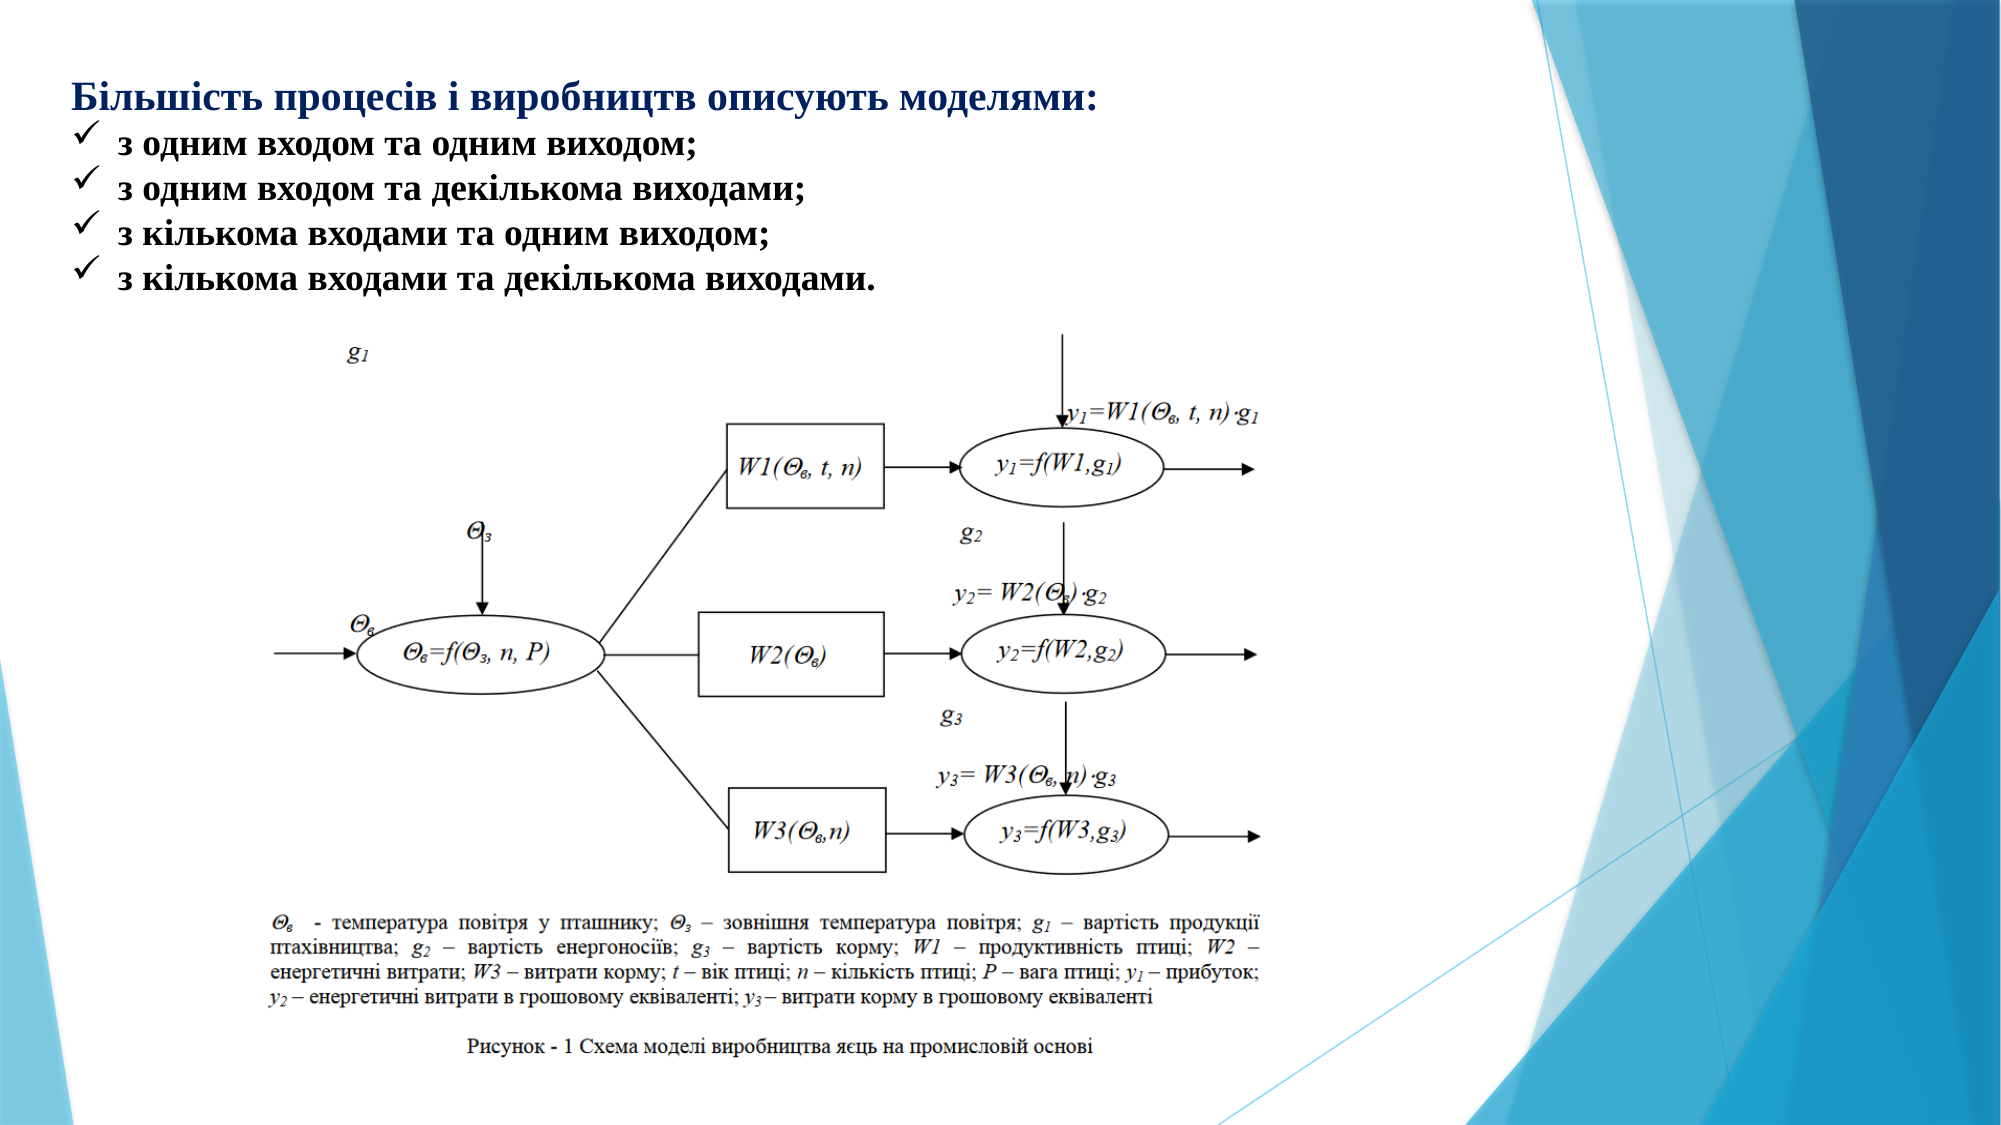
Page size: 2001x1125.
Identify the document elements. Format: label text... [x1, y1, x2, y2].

picture [259, 323, 1289, 1064]
text_box Більшість процесів і виробництв описують моделями: з одним входом та одним виходом; з одним входом та декількома виходами; з кількома входами та одним виходом; з кількома входами та декількома виходами. [56, 60, 1181, 306]
